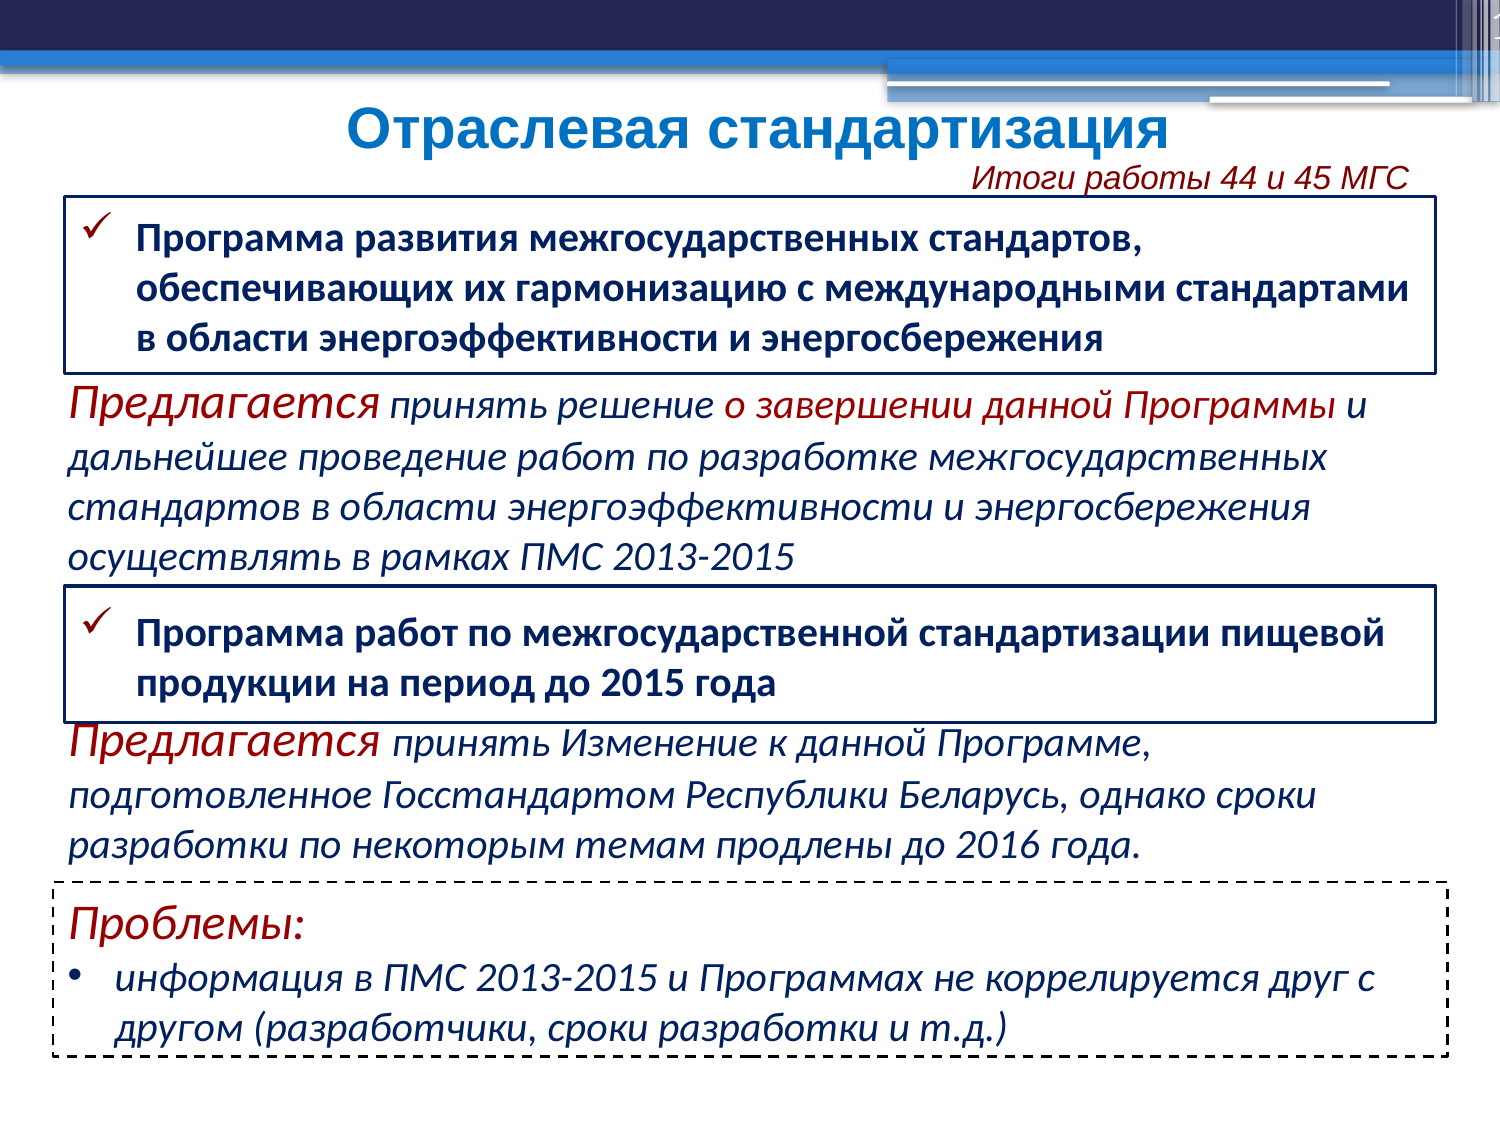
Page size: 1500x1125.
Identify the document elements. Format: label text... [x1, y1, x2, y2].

text_box 12 [1332, 0, 1500, 61]
text_box Проблемы: информация в ПМС 2013-2015 и Программах не коррелируется друг с другом (разработчики, сроки разработки и т.д.) [53, 881, 1448, 1057]
text_box Предлагается принять Изменение к данной Программе, подготовленное Госстандартом Республики Беларусь, однако сроки разработки по некоторым темам продлены до 2016 года. [53, 727, 1436, 846]
text_box Программа развития межгосударственных стандартов, обеспечивающих их гармонизацию с международными стандартами в области энергоэффективности и энергосбережения [64, 196, 1436, 374]
text_box Отраслевая стандартизация [81, 77, 1437, 174]
text_box Программа работ по межгосударственной стандартизации пищевой продукции на период до 2015 года [64, 586, 1436, 723]
text_box Итоги работы 44 и 45 МГС [956, 148, 1435, 196]
text_box Предлагается принять решение о завершении данной Программы и дальнейшее проведение работ по разработке межгосударственных стандартов в области энергоэффективности и энергосбережения осуществлять в рамках ПМС 2013-2015 [53, 385, 1436, 563]
